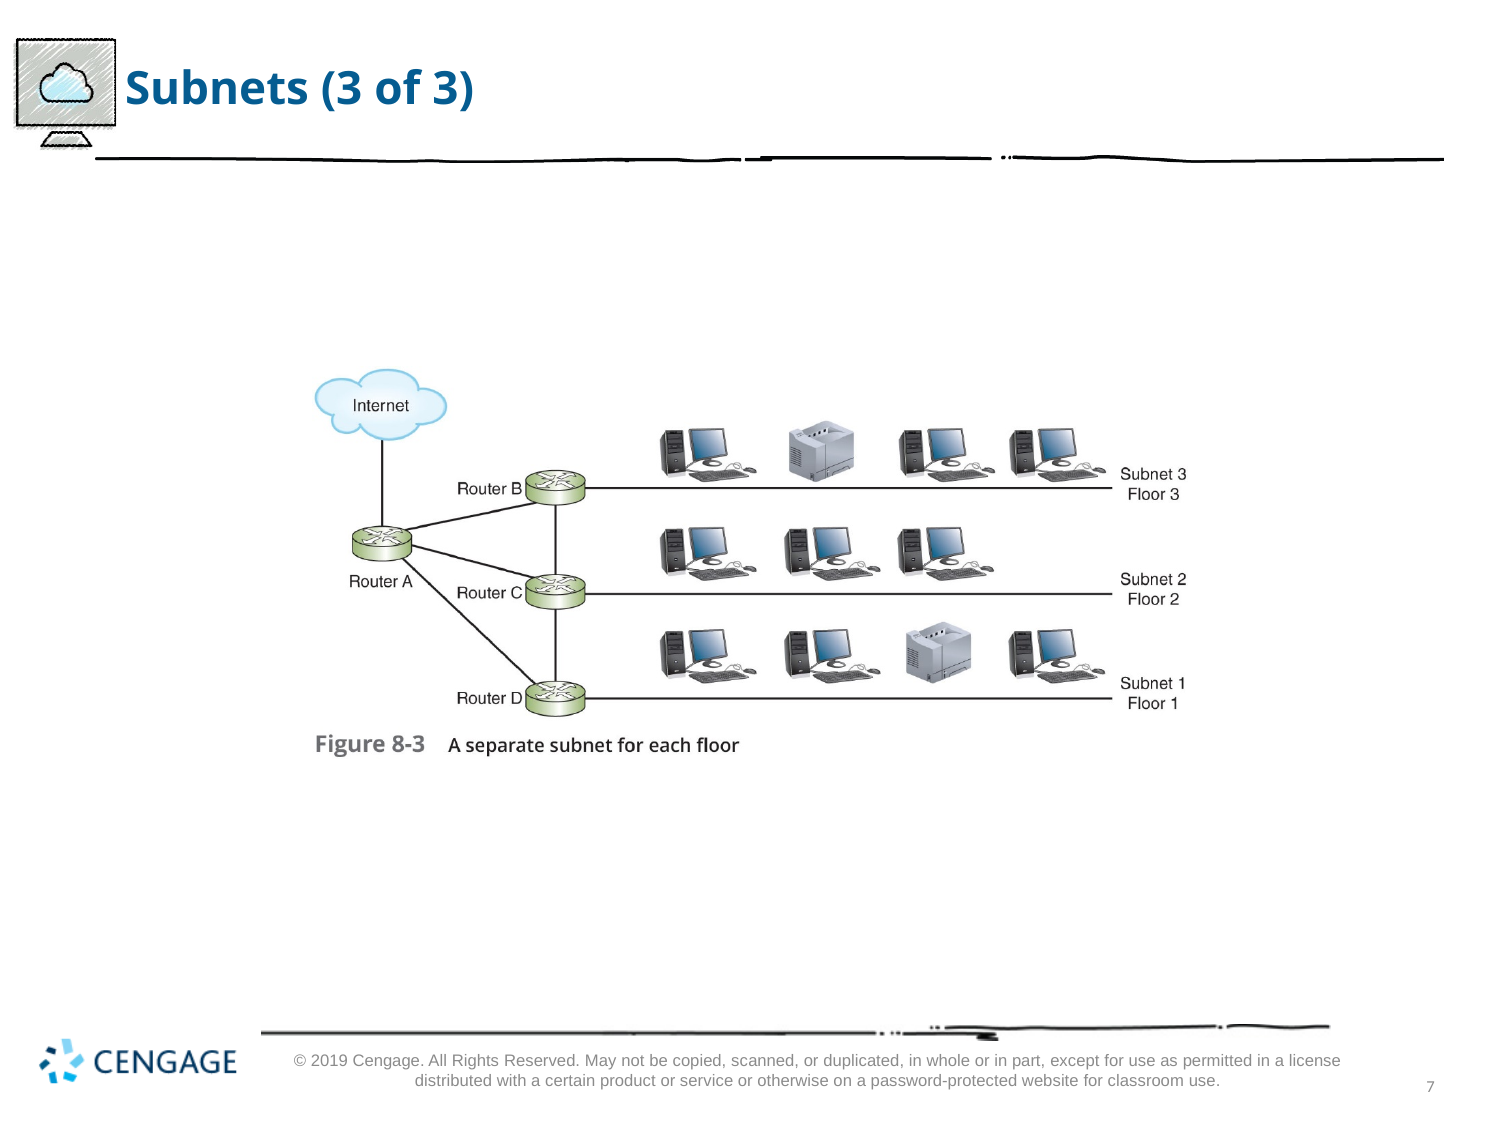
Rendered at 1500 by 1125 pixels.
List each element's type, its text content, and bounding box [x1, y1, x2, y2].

picture [13, 36, 117, 151]
picture [311, 365, 1188, 759]
title Subnets (3 of 3) [125, 66, 1442, 116]
picture [261, 1024, 1331, 1041]
footer © 2019 Cengage. All Rights Reserved. May not be copied, scanned, or duplicated, in whole or in part, except for use as permitted in a license distributed with a certain product or service or otherwise on a password-protected website for classroom use. [262, 1050, 1375, 1091]
picture [95, 155, 1444, 163]
picture [19, 1025, 249, 1096]
